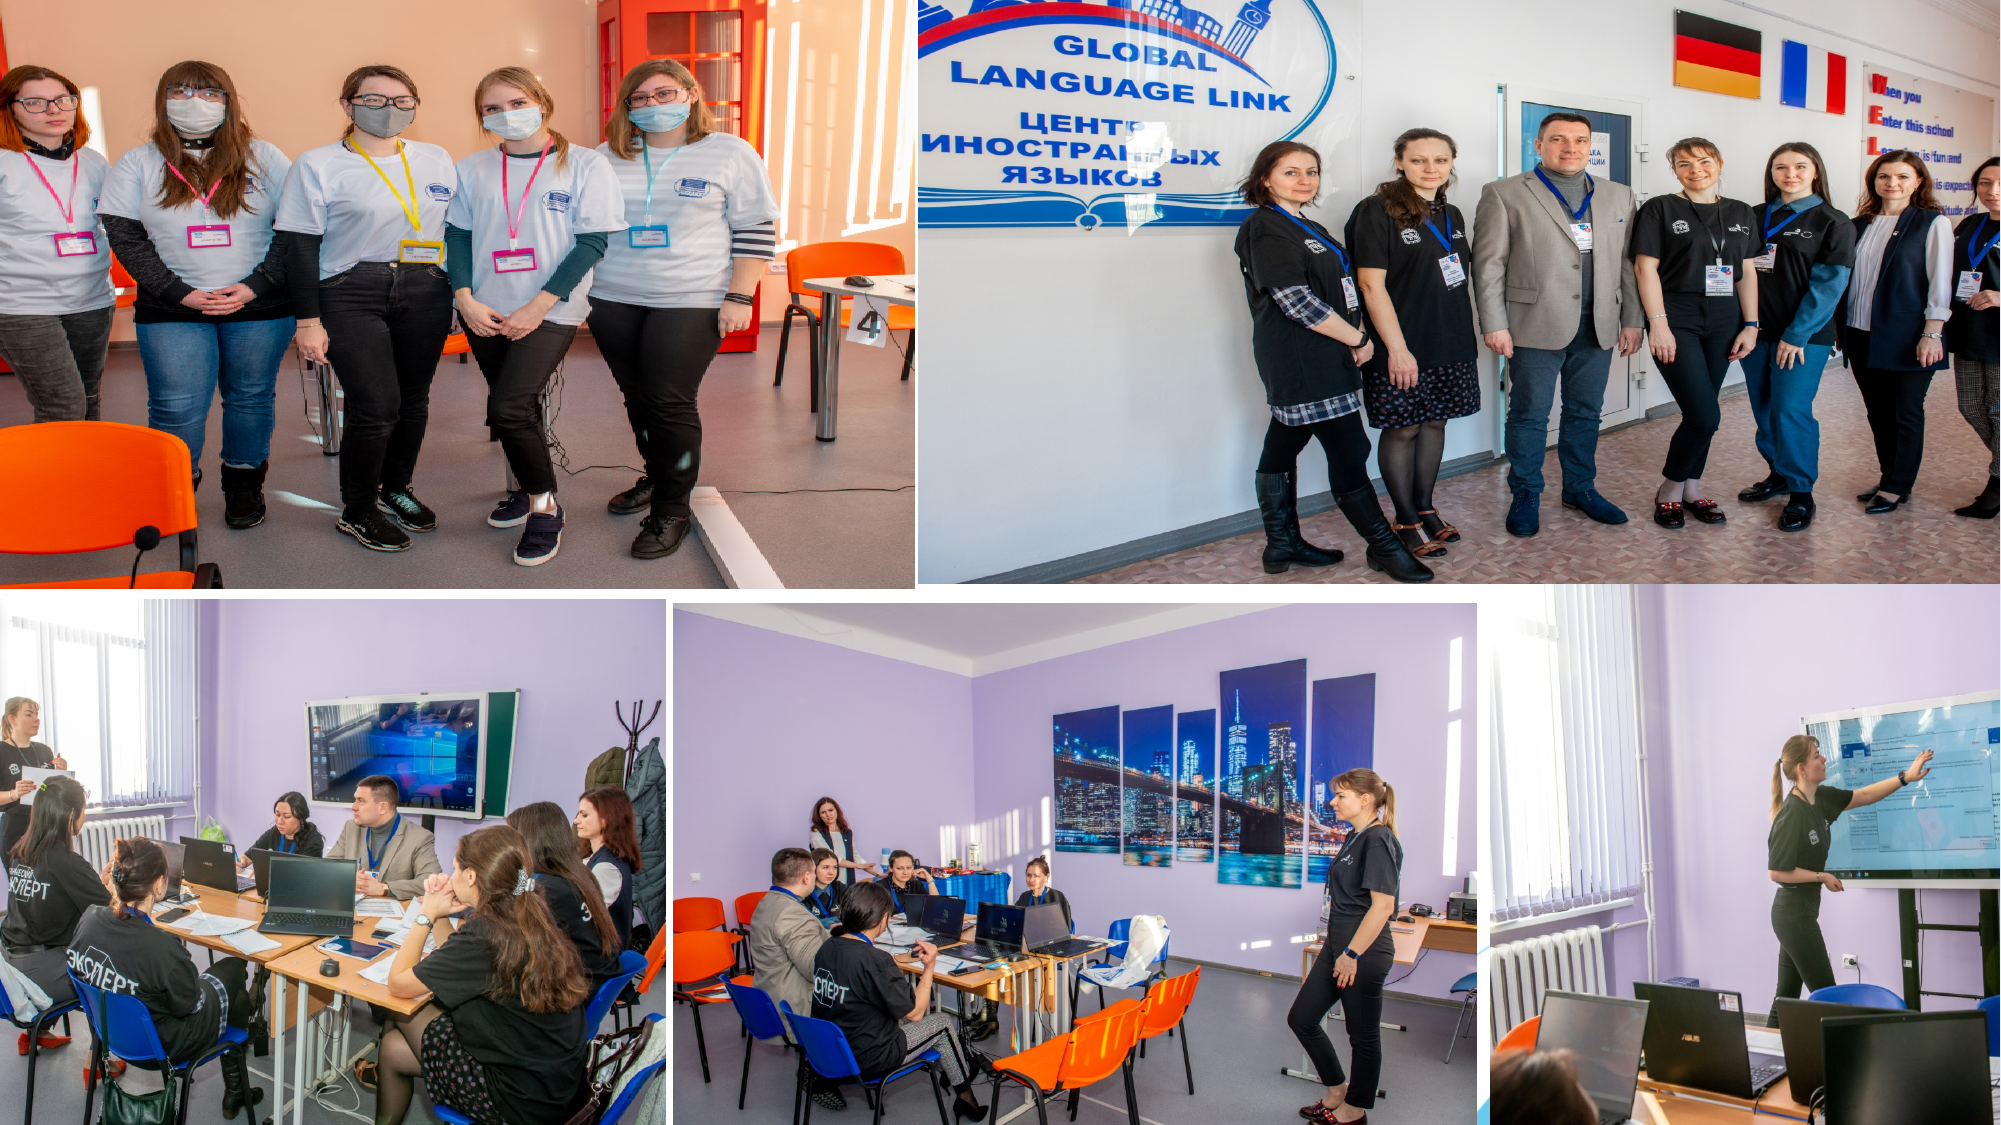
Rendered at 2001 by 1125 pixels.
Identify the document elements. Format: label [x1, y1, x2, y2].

list [0, 0, 916, 590]
picture [0, 0, 2001, 1125]
